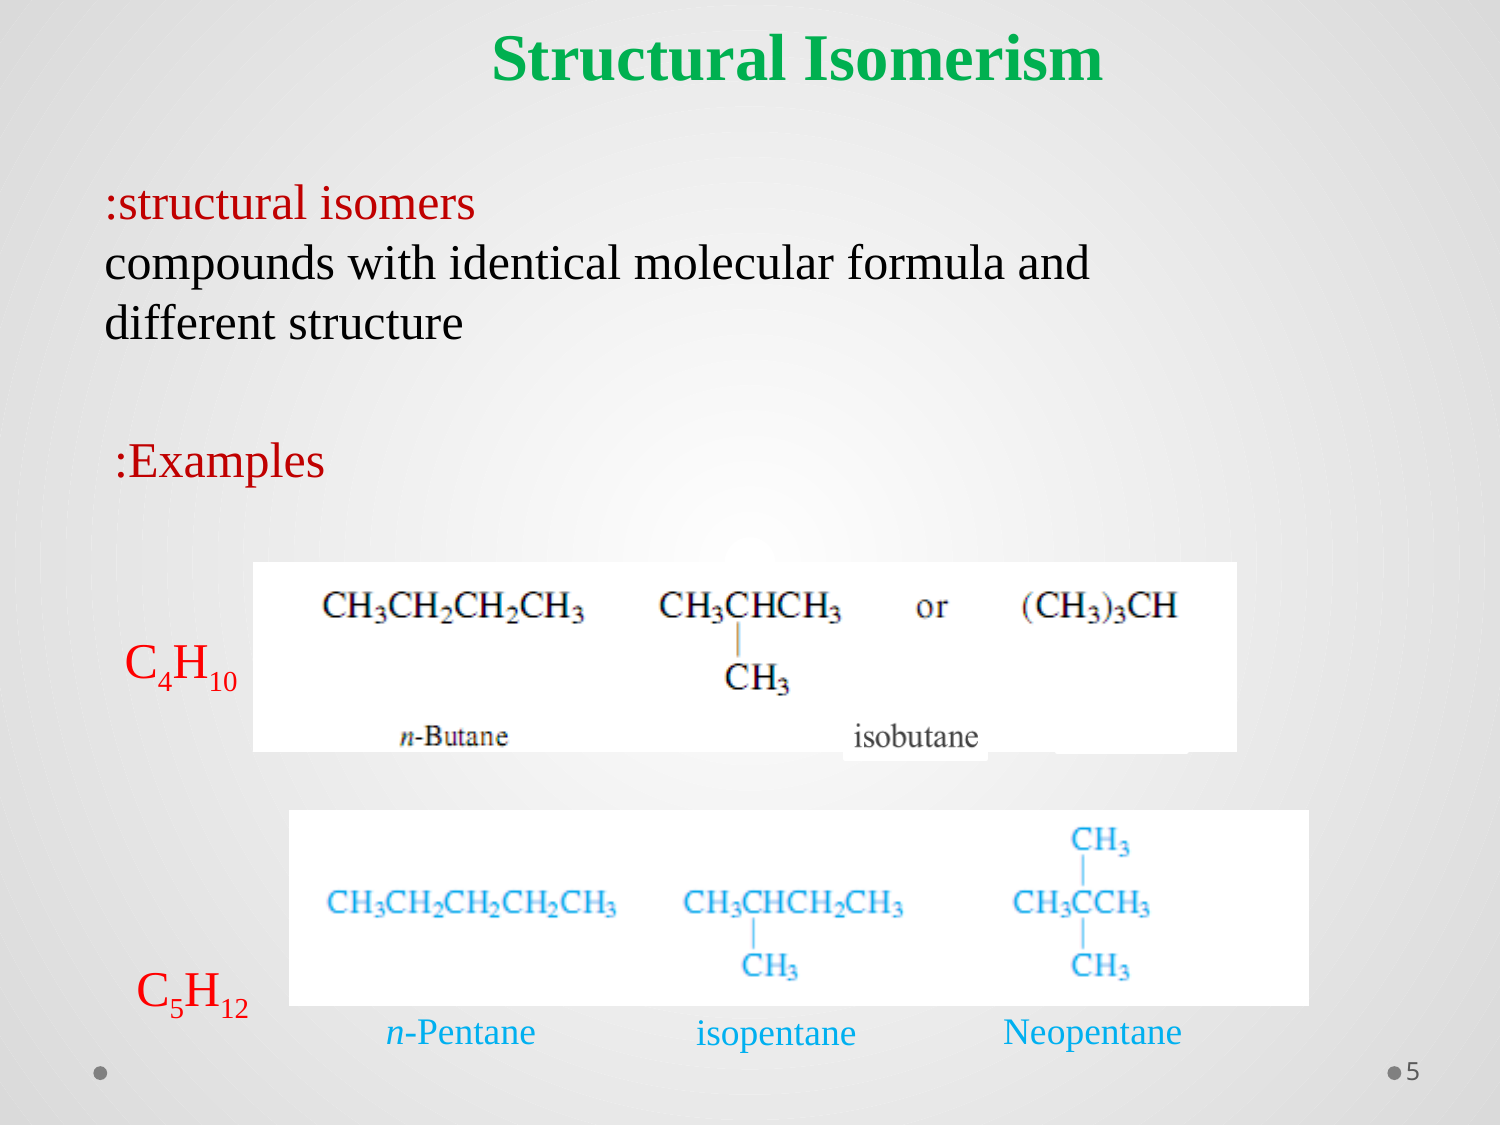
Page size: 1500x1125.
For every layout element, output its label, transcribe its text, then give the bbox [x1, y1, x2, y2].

text_box Examples: [99, 420, 341, 495]
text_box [289, 810, 1309, 1106]
text_box structural isomers: compounds with identical molecular formula and different structure [89, 162, 1412, 403]
text_box C5H12 [121, 949, 264, 1033]
text_box Structural Isomerism [369, 6, 1120, 101]
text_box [253, 562, 1237, 776]
text_box C4H10 [109, 621, 248, 704]
slide_number 5 [1401, 1042, 1494, 1103]
